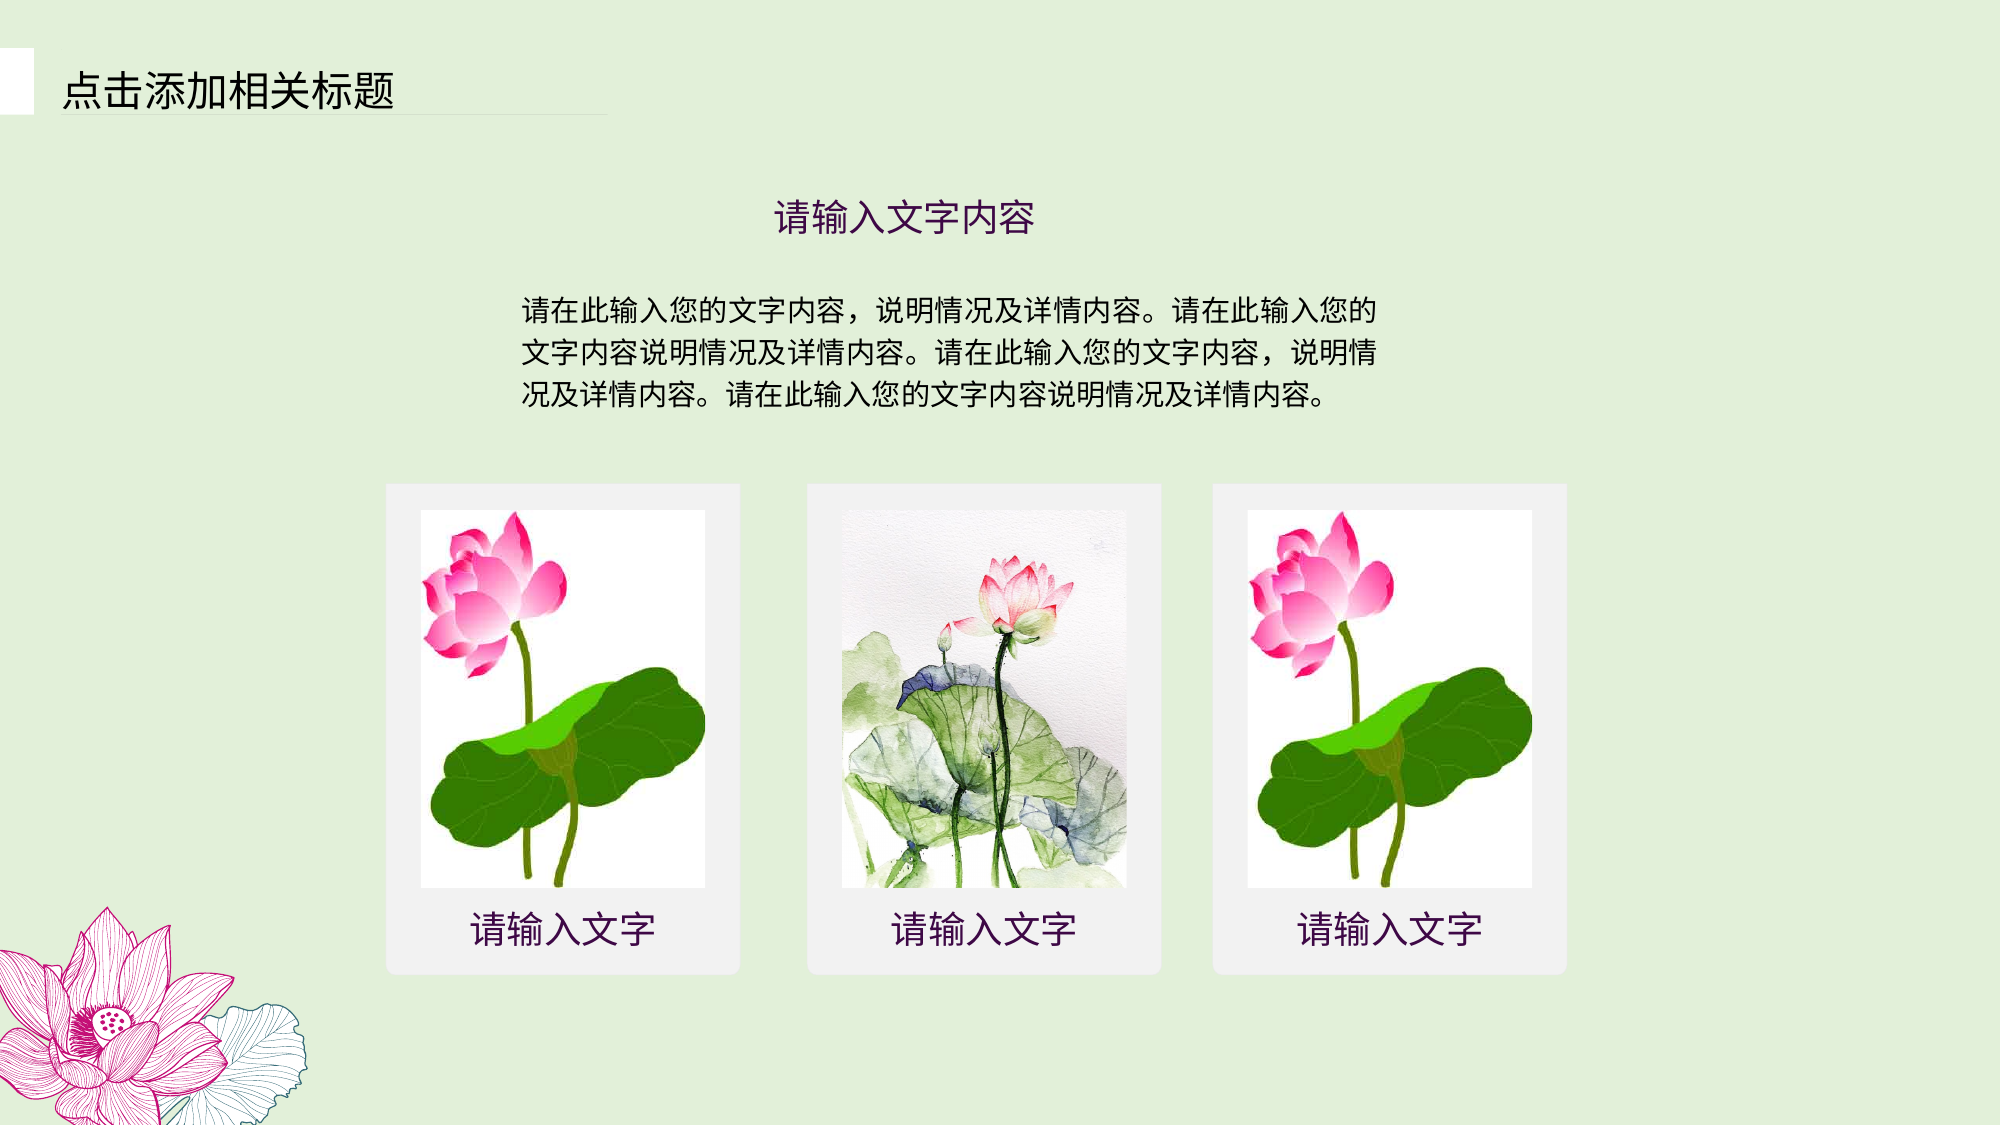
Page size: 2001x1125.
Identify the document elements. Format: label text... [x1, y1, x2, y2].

text_box [0, 47, 35, 116]
text_box 请输入文字 [385, 483, 741, 975]
picture [0, 906, 308, 1125]
text_box 请在此输入您的文字内容，说明情况及详情内容。请在此输入您的文字内容说明情况及详情内容。请在此输入您的文字内容，说明情况及详情内容。请在此输入您的文字内容说明情况及详情内容。 [505, 277, 1395, 414]
text_box 请输入文字 [1212, 483, 1568, 975]
text_box [420, 509, 706, 889]
text_box [841, 509, 1128, 889]
text_box 请输入文字 [807, 483, 1162, 975]
text_box [1247, 509, 1533, 889]
text_box 请输入文字内容 [758, 177, 1112, 251]
